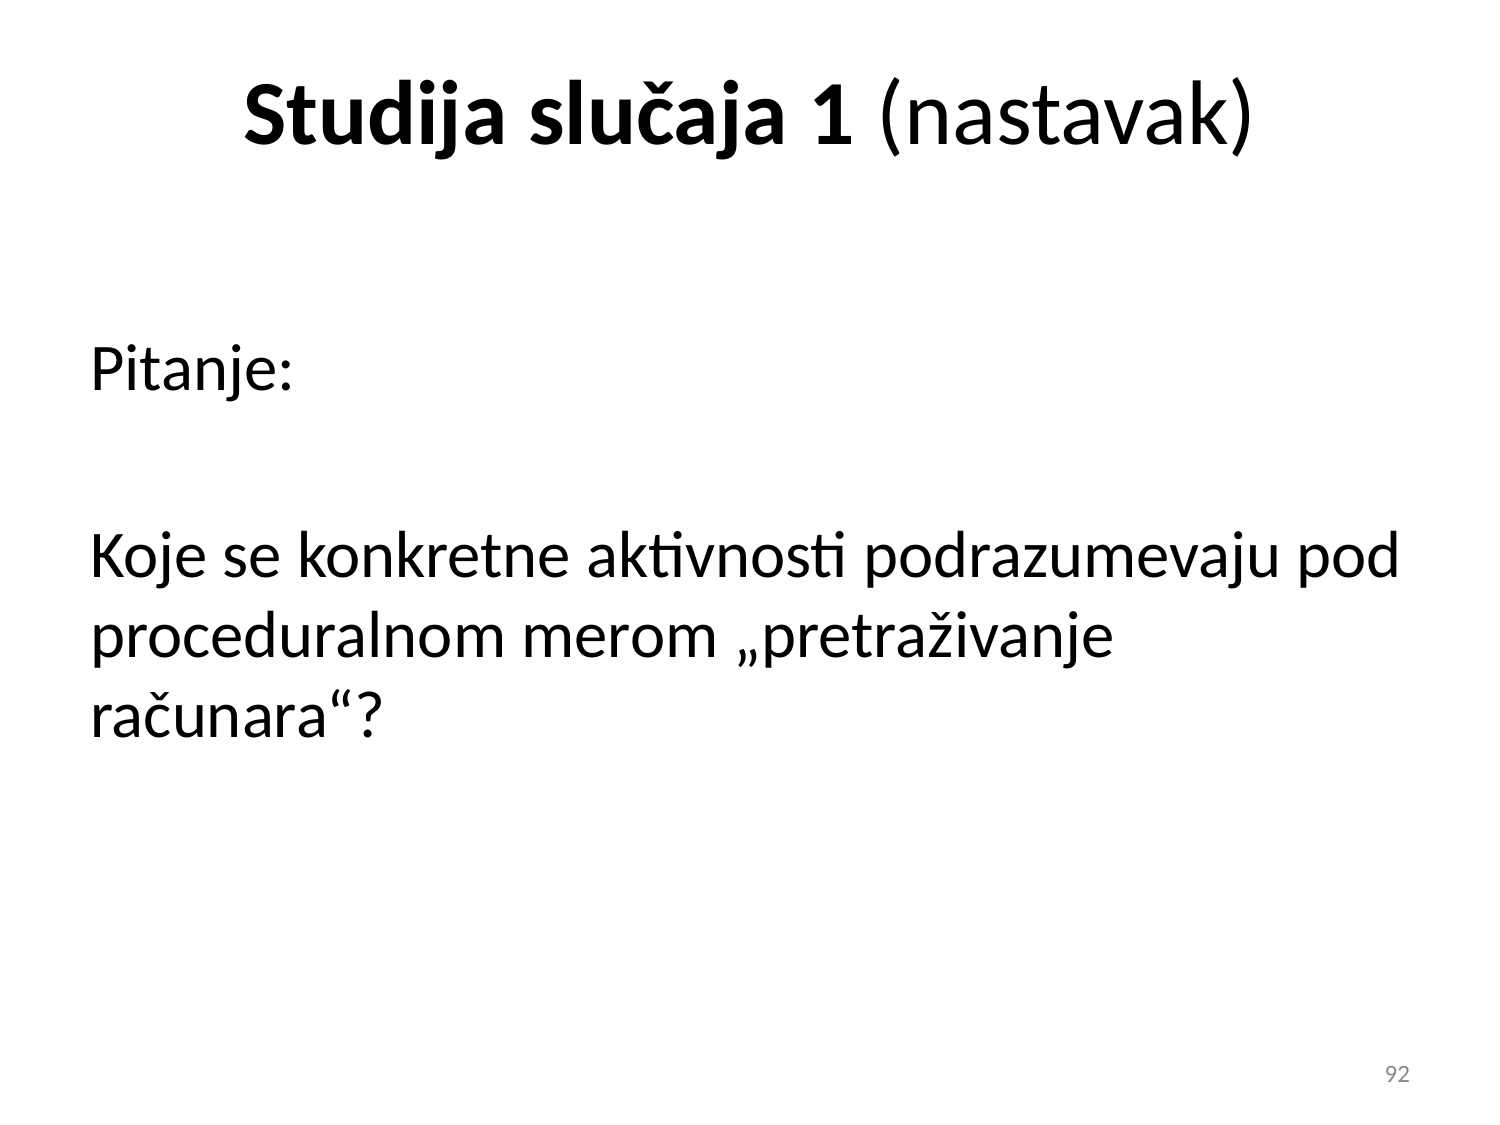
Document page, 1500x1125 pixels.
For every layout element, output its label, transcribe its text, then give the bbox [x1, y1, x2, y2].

list Pitanje: Koje se konkretne aktivnosti podrazumevaju pod proceduralnom merom „pretraživanje računara“? [75, 316, 1425, 1005]
title Studija slučaja 1 (nastavak) [75, 45, 1425, 187]
slide_number 92 [1074, 1042, 1425, 1103]
